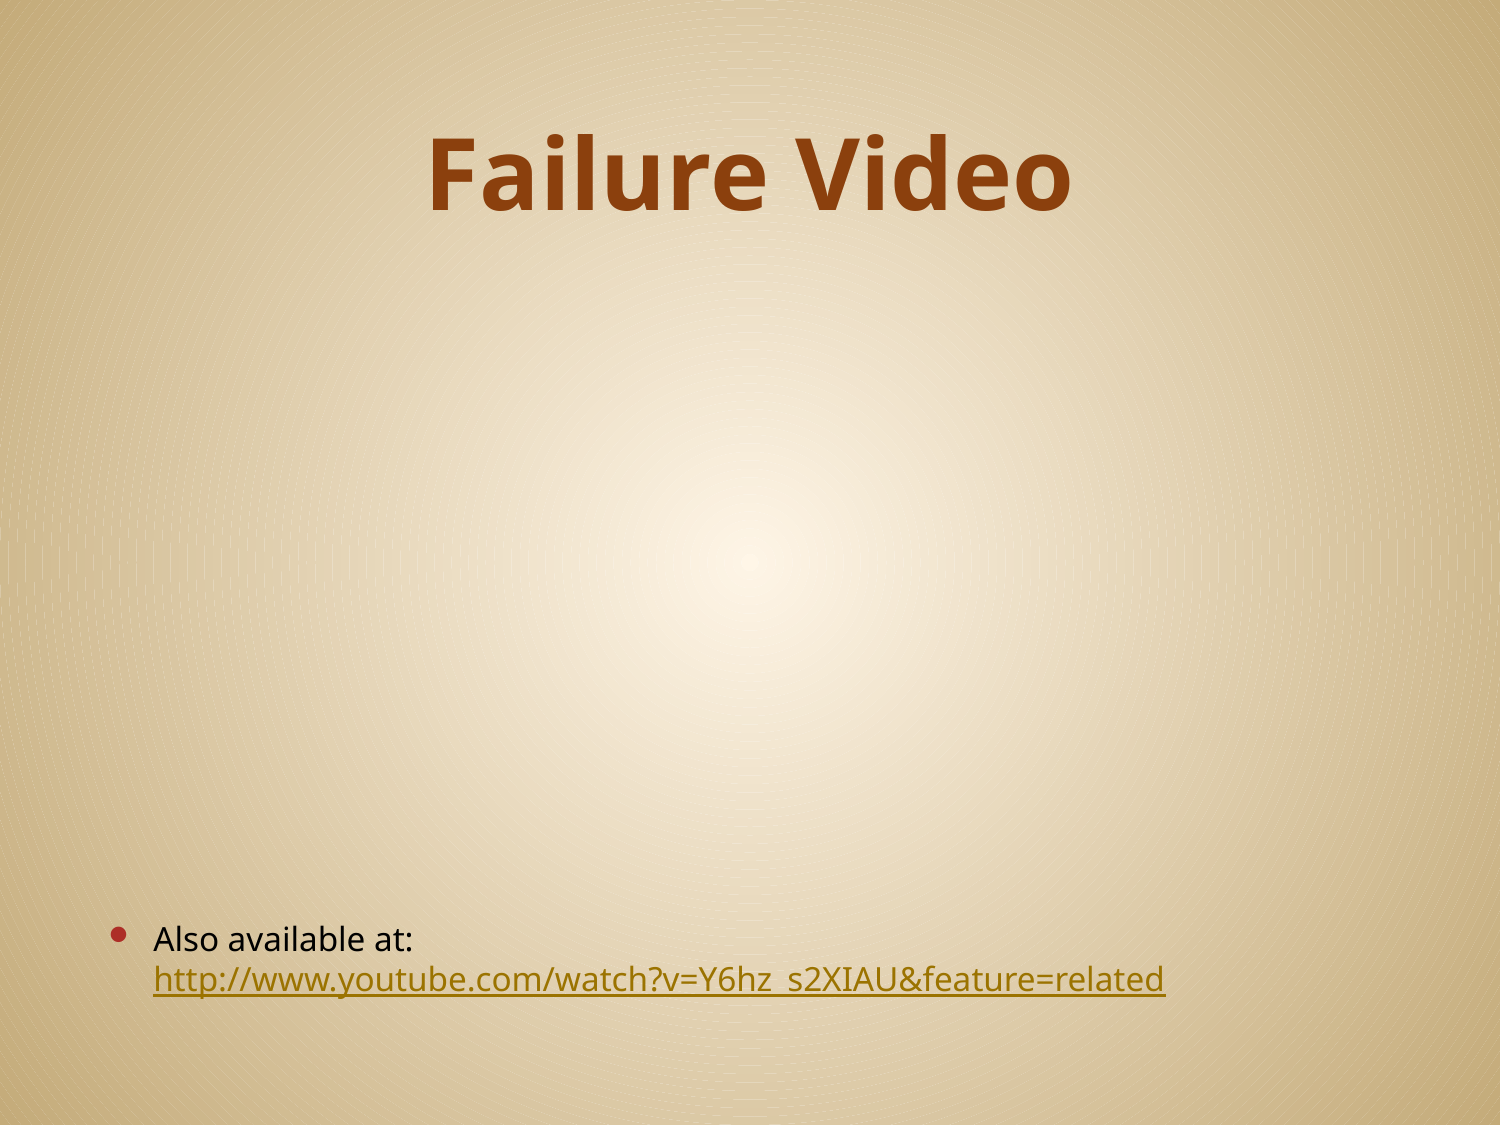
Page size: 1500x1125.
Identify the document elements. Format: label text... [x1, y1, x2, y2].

list Also available at: http://www.youtube.com/watch?v=Y6hz_s2XIAU&feature=related [74, 262, 1426, 1006]
title Failure Video [75, 50, 1425, 238]
